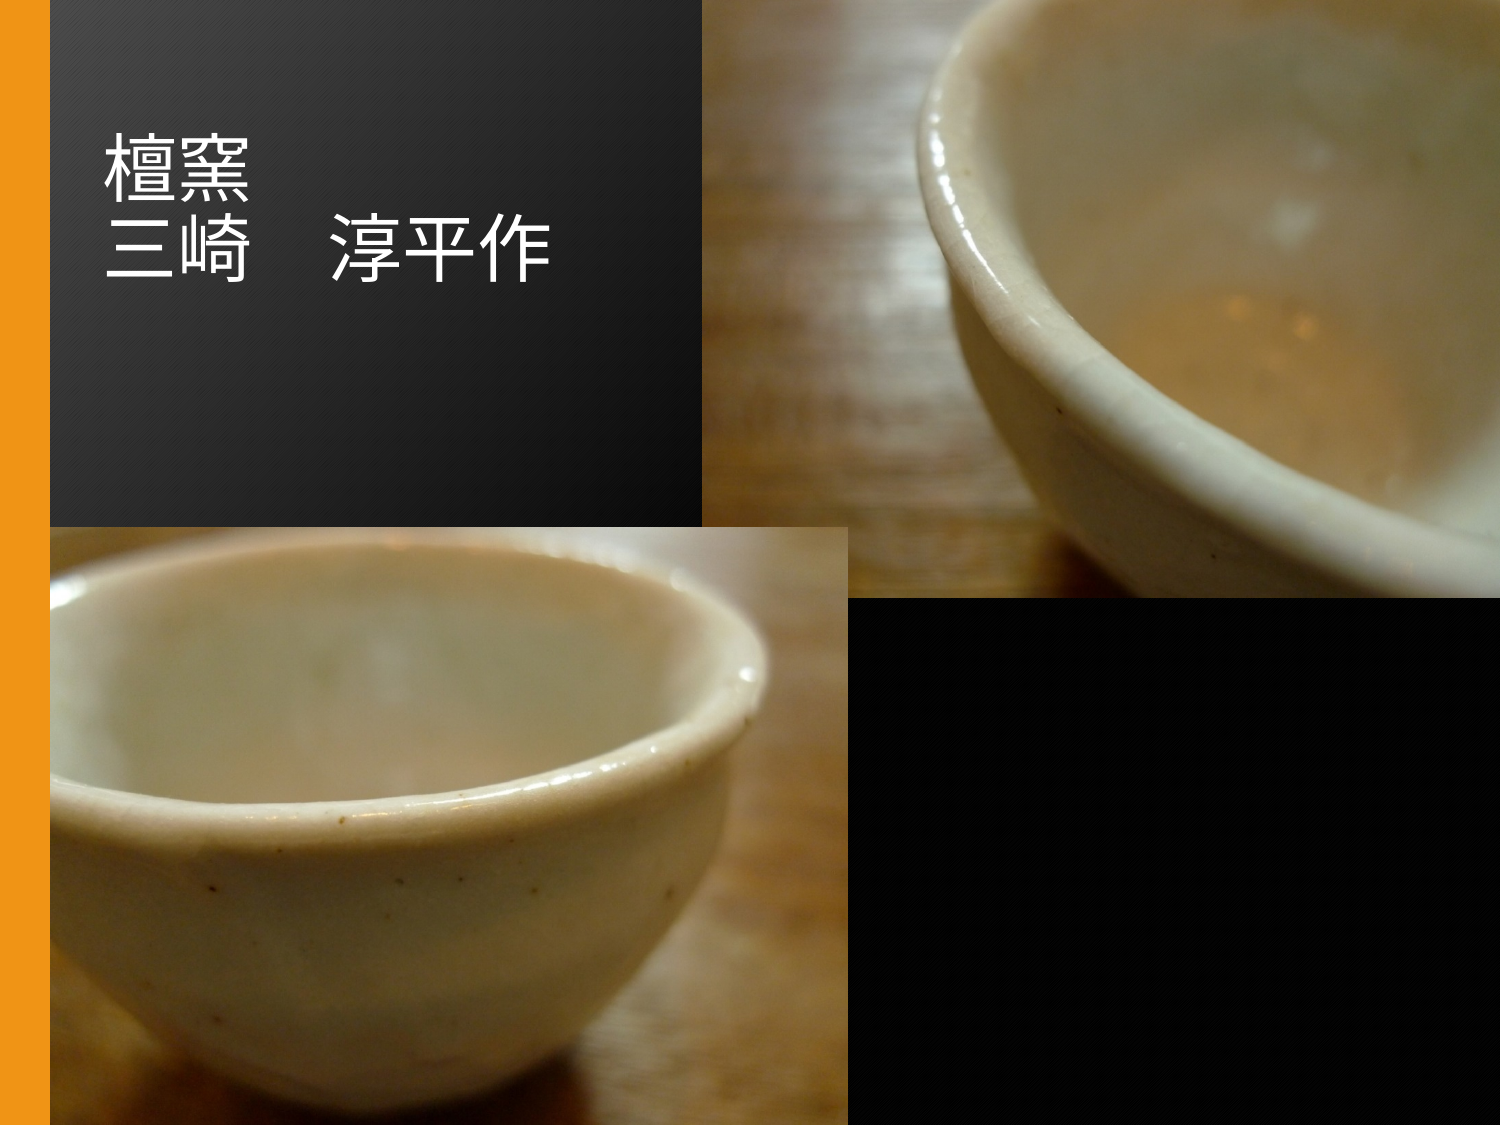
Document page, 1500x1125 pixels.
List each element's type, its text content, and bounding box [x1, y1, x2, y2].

title 檀窯 三崎 淳平作 [87, 123, 702, 301]
picture [50, 0, 1500, 1125]
